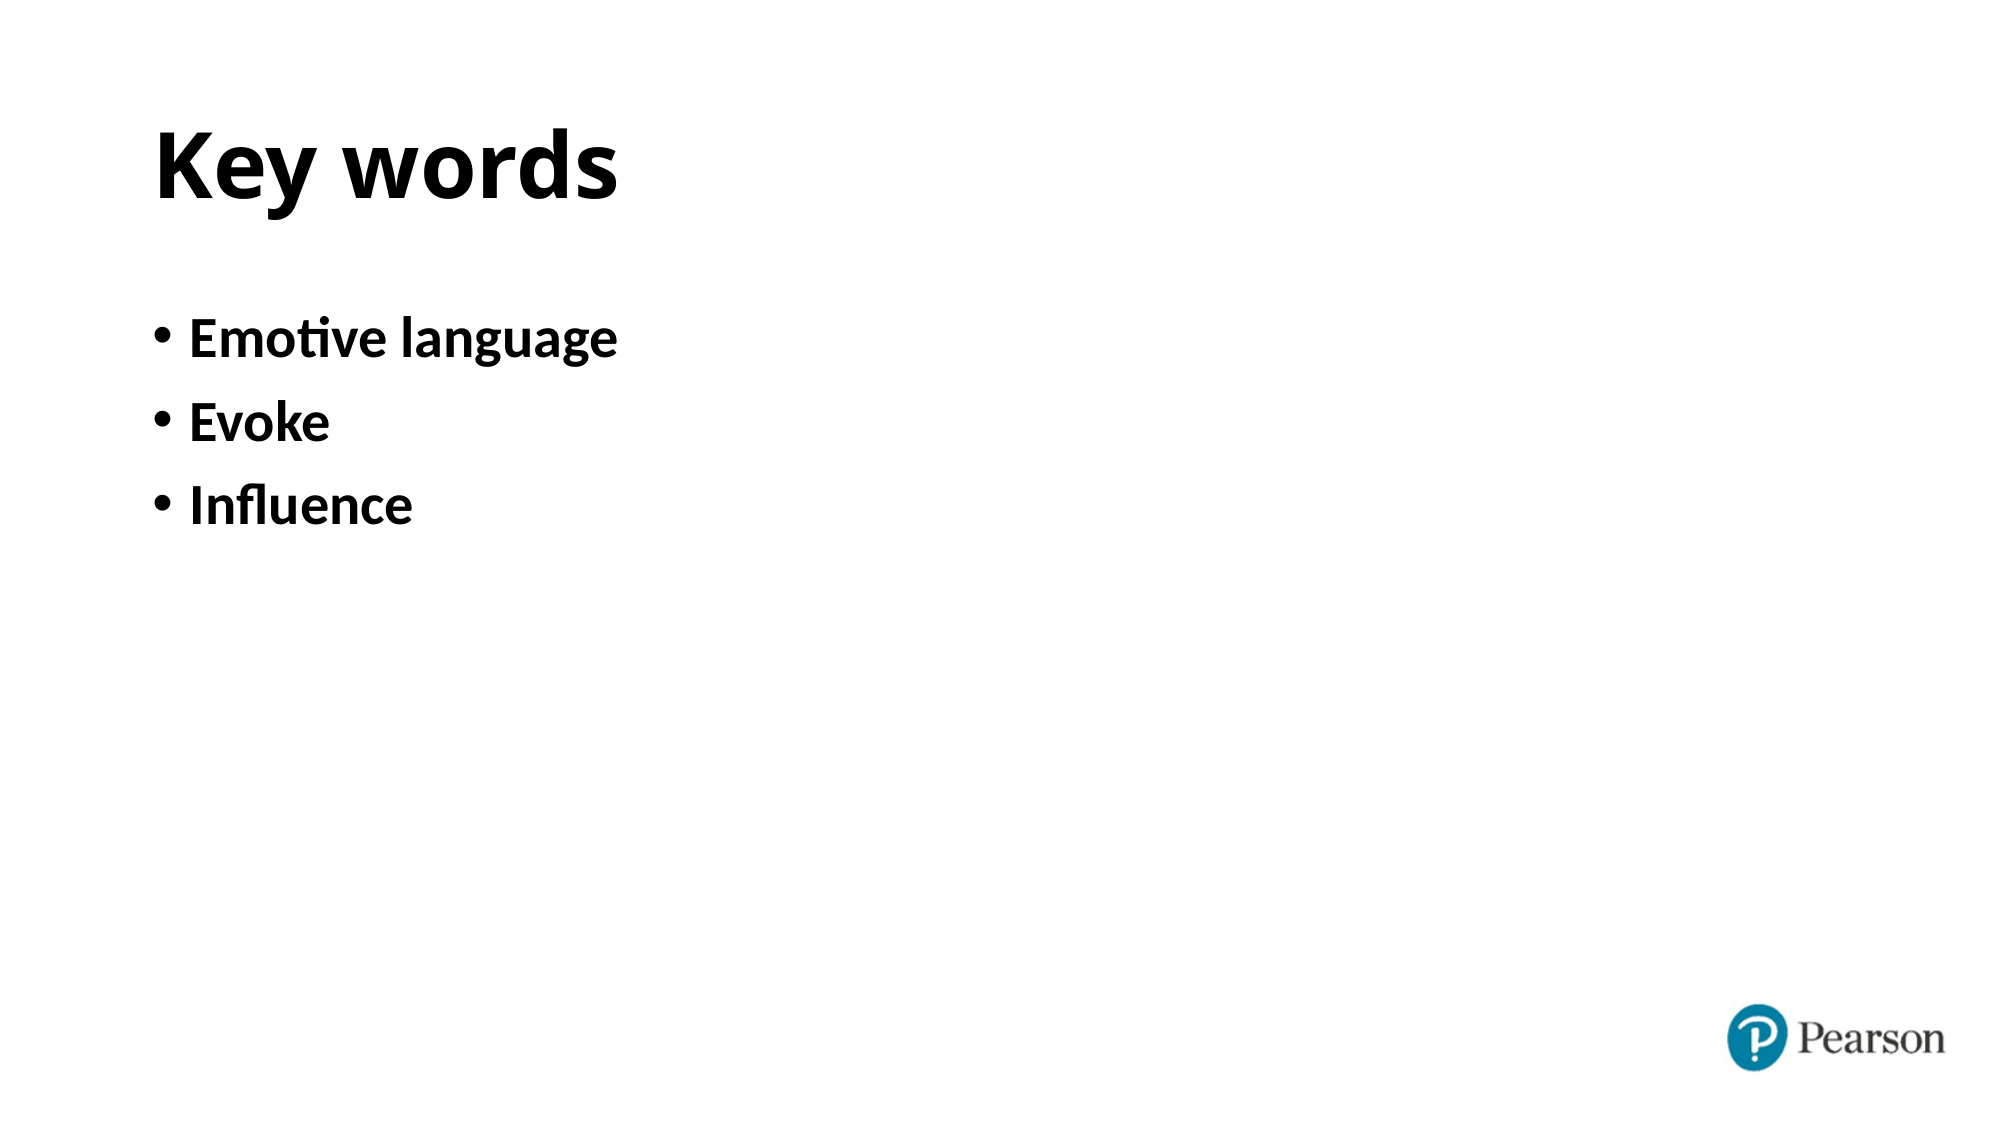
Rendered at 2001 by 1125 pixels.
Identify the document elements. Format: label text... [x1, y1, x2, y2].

title Key words [137, 59, 1863, 278]
picture [1717, 989, 1956, 1082]
list Emotive language Evoke Influence [137, 299, 1863, 1014]
